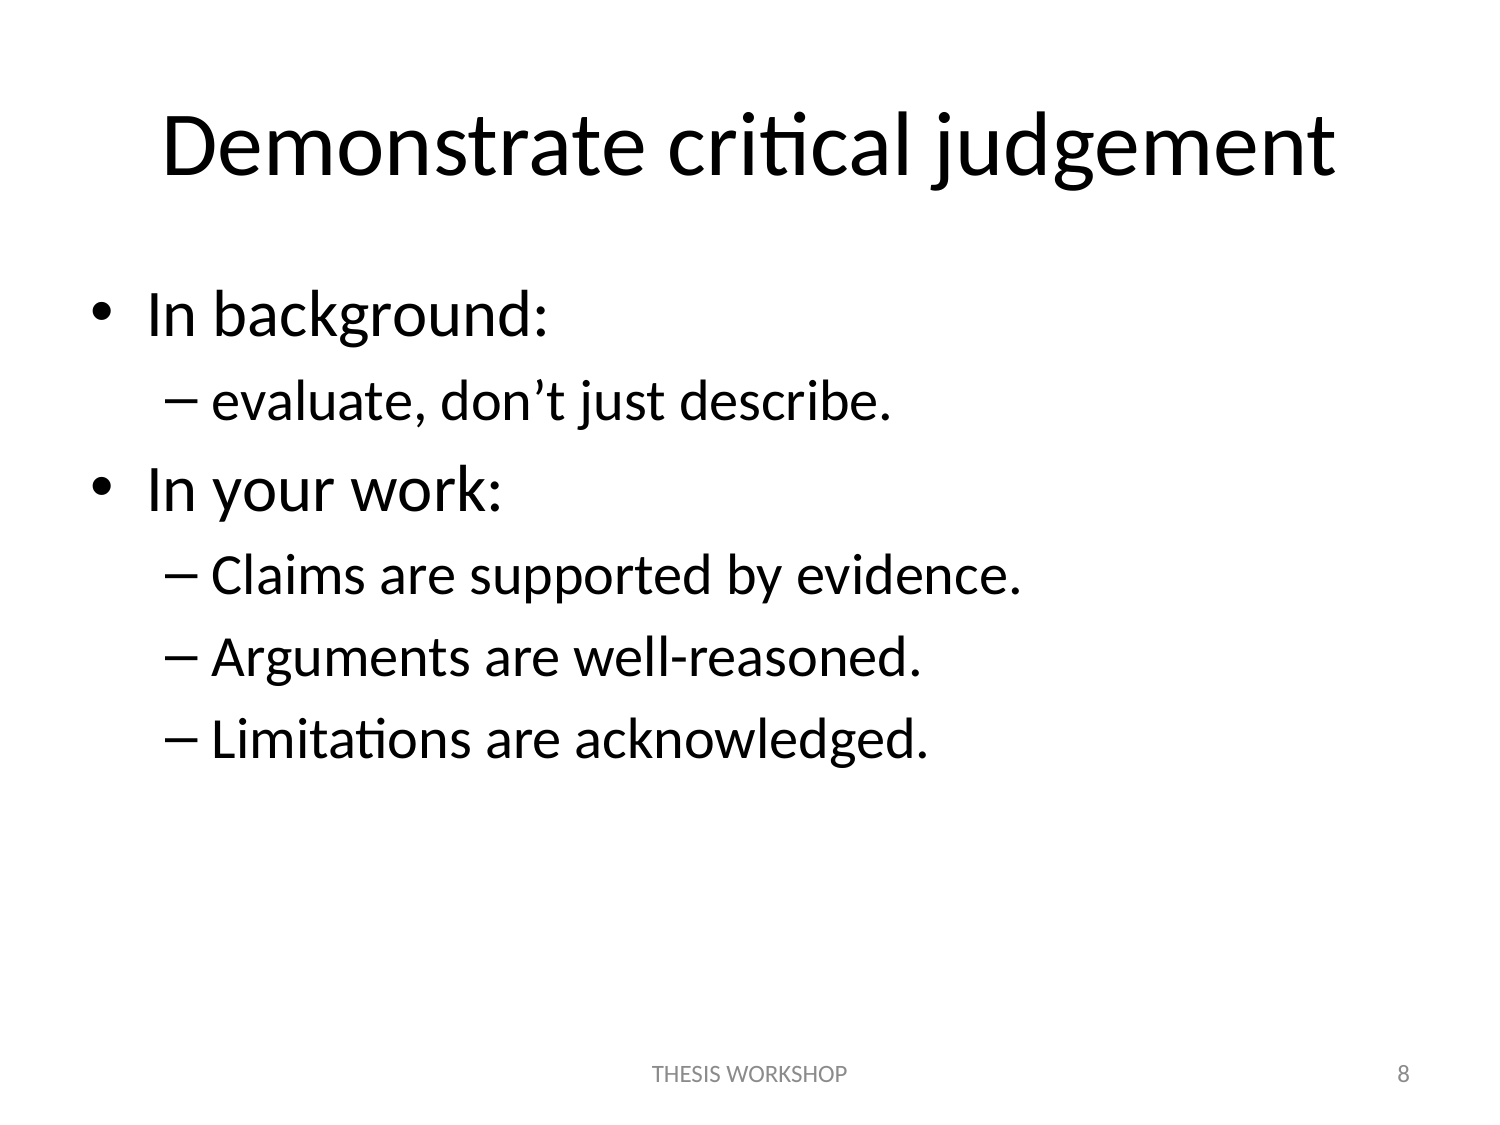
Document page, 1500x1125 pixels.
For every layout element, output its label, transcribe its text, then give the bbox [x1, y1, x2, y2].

slide_number 8 [1074, 1042, 1425, 1103]
footer THESIS WORKSHOP [512, 1042, 988, 1103]
title Demonstrate critical judgement [75, 45, 1425, 233]
list In background: evaluate, don’t just describe. In your work: Claims are supported by evidence. Arguments are well-reasoned. Limitations are acknowledged. [75, 262, 1425, 1005]
